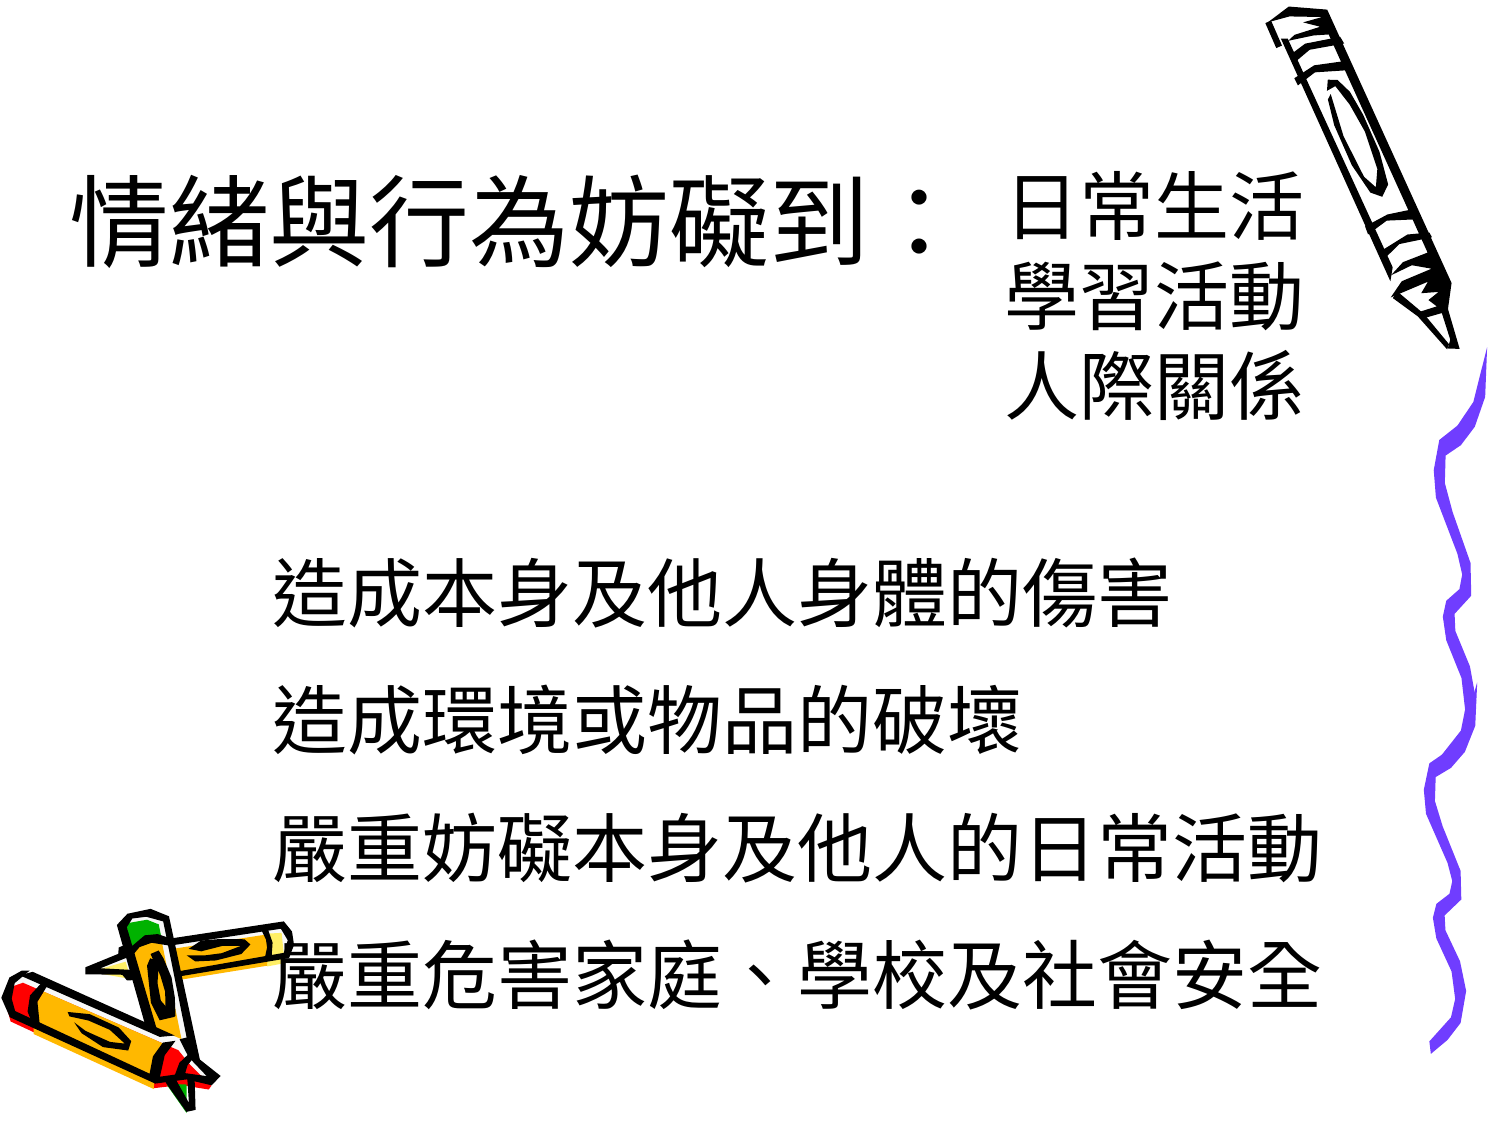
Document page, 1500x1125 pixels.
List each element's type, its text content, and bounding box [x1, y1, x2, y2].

text_box 日常生活 學習活動 人際關係 [925, 152, 1383, 438]
text_box 情緒與行為妨礙到： [0, 152, 925, 288]
text_box 造成本身及他人身體的傷害 造成環境或物品的破壞 嚴重妨礙本身及他人的日常活動 嚴重危害家庭、學校及社會安全 [222, 539, 1395, 1027]
